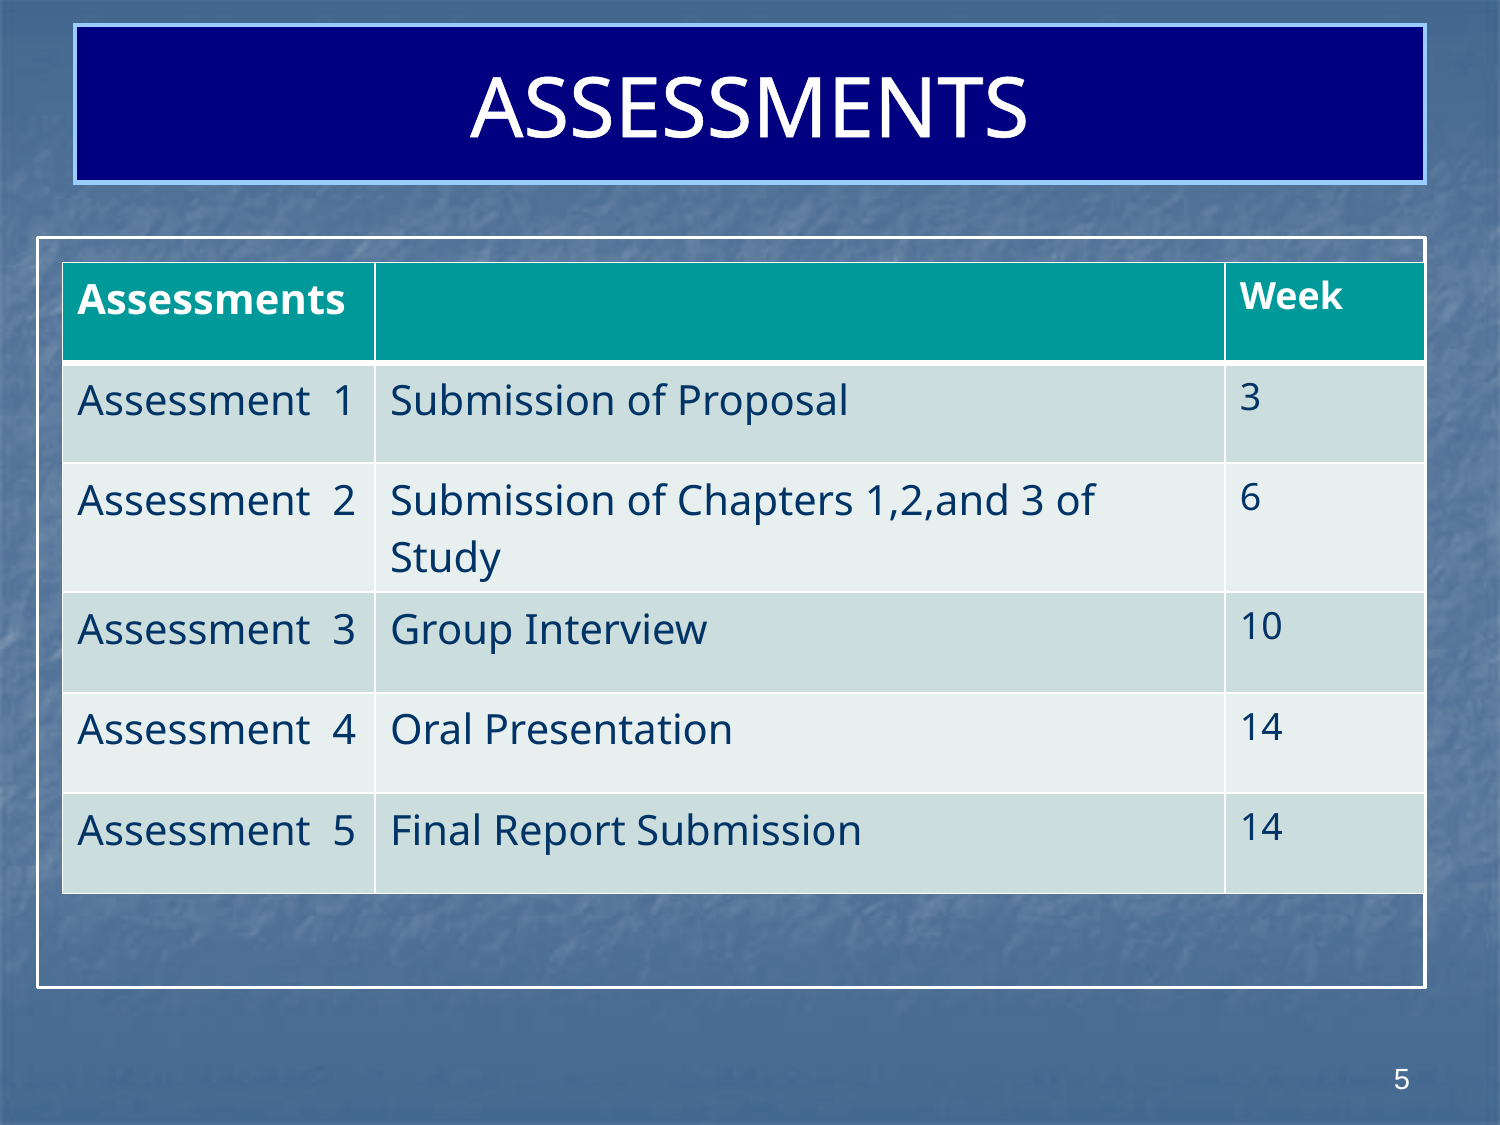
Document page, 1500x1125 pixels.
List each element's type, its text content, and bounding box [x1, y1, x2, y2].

table_cell 6 [1226, 464, 1424, 591]
table_cell Oral Presentation [376, 694, 1224, 792]
table_cell Submission of Chapters 1,2,and 3 of Study [376, 464, 1224, 591]
table_header [376, 263, 1224, 360]
table_cell 3 [1226, 366, 1424, 462]
table_cell Assessment 5 [63, 794, 374, 893]
table_cell Submission of Proposal [376, 366, 1224, 462]
table_cell Final Report Submission [376, 794, 1224, 893]
title ASSESSMENTS [74, 24, 1426, 183]
table_cell 10 [1226, 593, 1424, 692]
slide_number 5 [1074, 1024, 1426, 1103]
table_header Week [1226, 263, 1424, 360]
table_cell Assessment 1 [63, 366, 374, 462]
table_cell Assessment 4 [63, 694, 374, 792]
table_header Assessments [63, 263, 374, 360]
table_cell Assessment 3 [63, 593, 374, 692]
table_cell Assessment 2 [63, 464, 374, 591]
list [37, 237, 1426, 988]
table_cell 14 [1226, 794, 1424, 893]
table_cell 14 [1226, 694, 1424, 792]
table_cell Group Interview [376, 593, 1224, 692]
